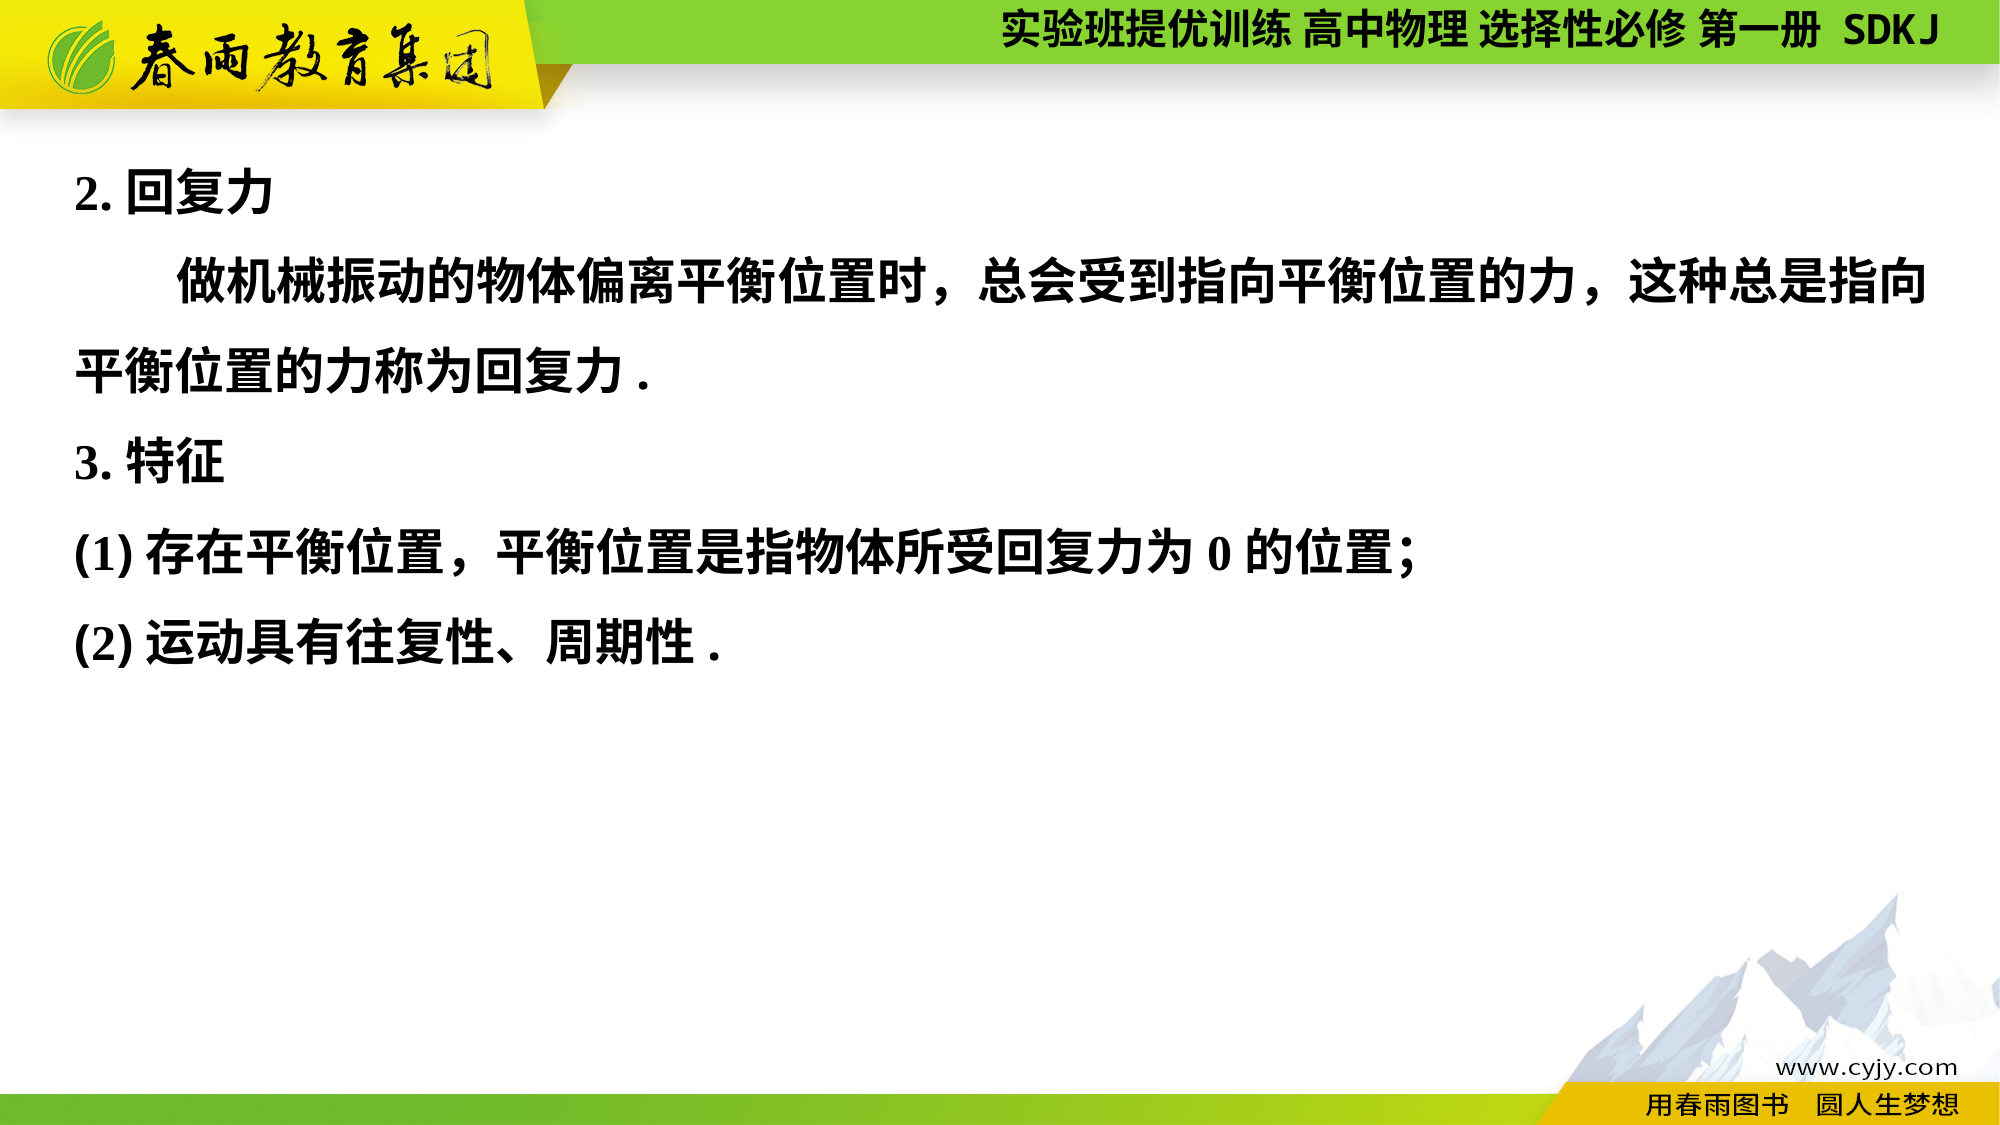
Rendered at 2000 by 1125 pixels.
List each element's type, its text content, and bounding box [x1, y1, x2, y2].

list 2.回复力 做机械振动的物体偏离平衡位置时，总会受到指向平衡位置的力，这种总是指向平衡位置的力称为回复力. 3.特征 (1)存在平衡位置，平衡位置是指物体所受回复力为0的位置； (2)运动具有往复性、周期性. [59, 122, 1944, 683]
picture [0, 0, 2000, 1125]
